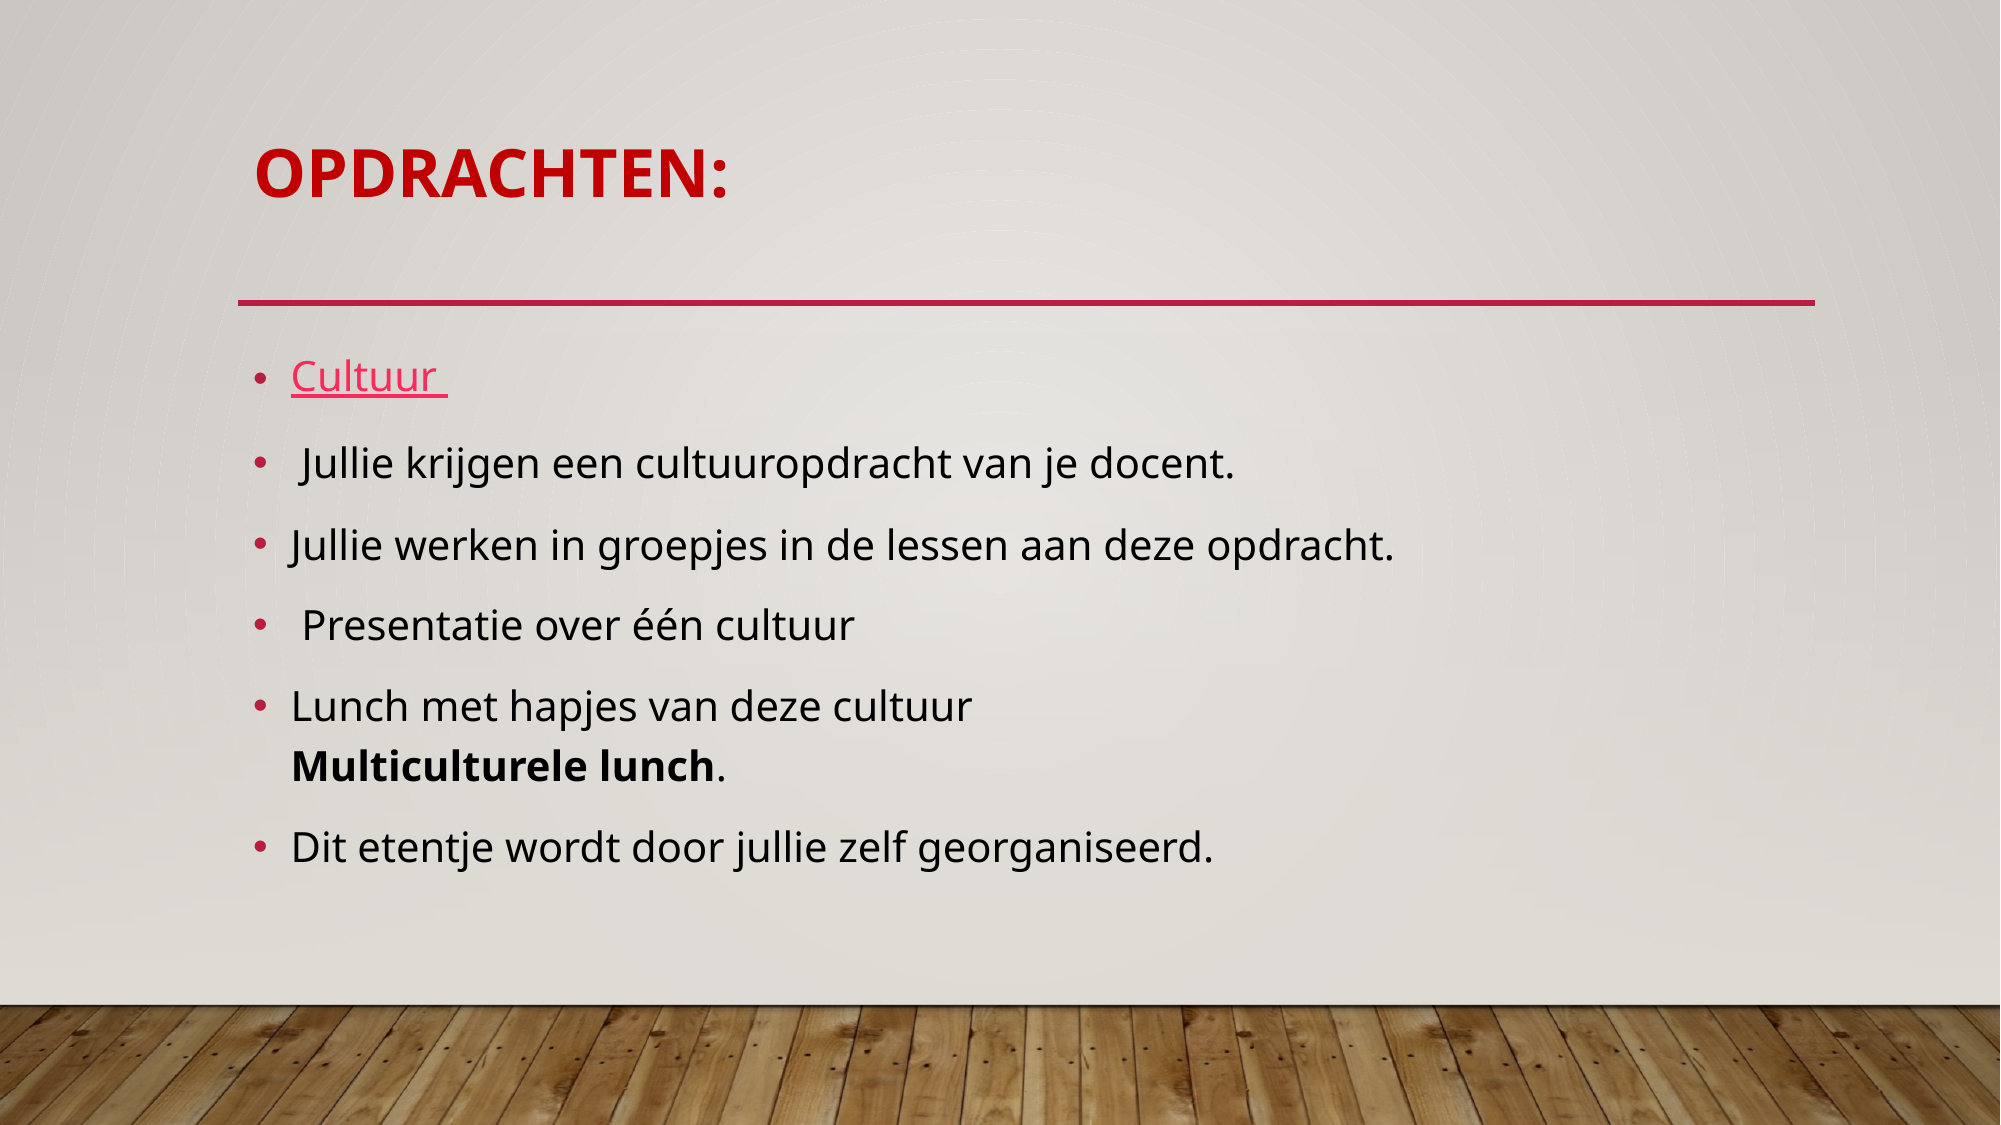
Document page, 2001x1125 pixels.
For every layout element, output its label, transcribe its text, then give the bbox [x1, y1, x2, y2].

picture [0, 1005, 2000, 1125]
title Opdrachten: [238, 131, 1814, 305]
list Cultuur Jullie krijgen een cultuuropdracht van je docent. Jullie werken in groepjes in de lessen aan deze opdracht. Presentatie over één cultuur Lunch met hapjes van deze cultuur Multiculturele lunch. Dit etentje wordt door jullie zelf georganiseerd. [238, 330, 1814, 897]
